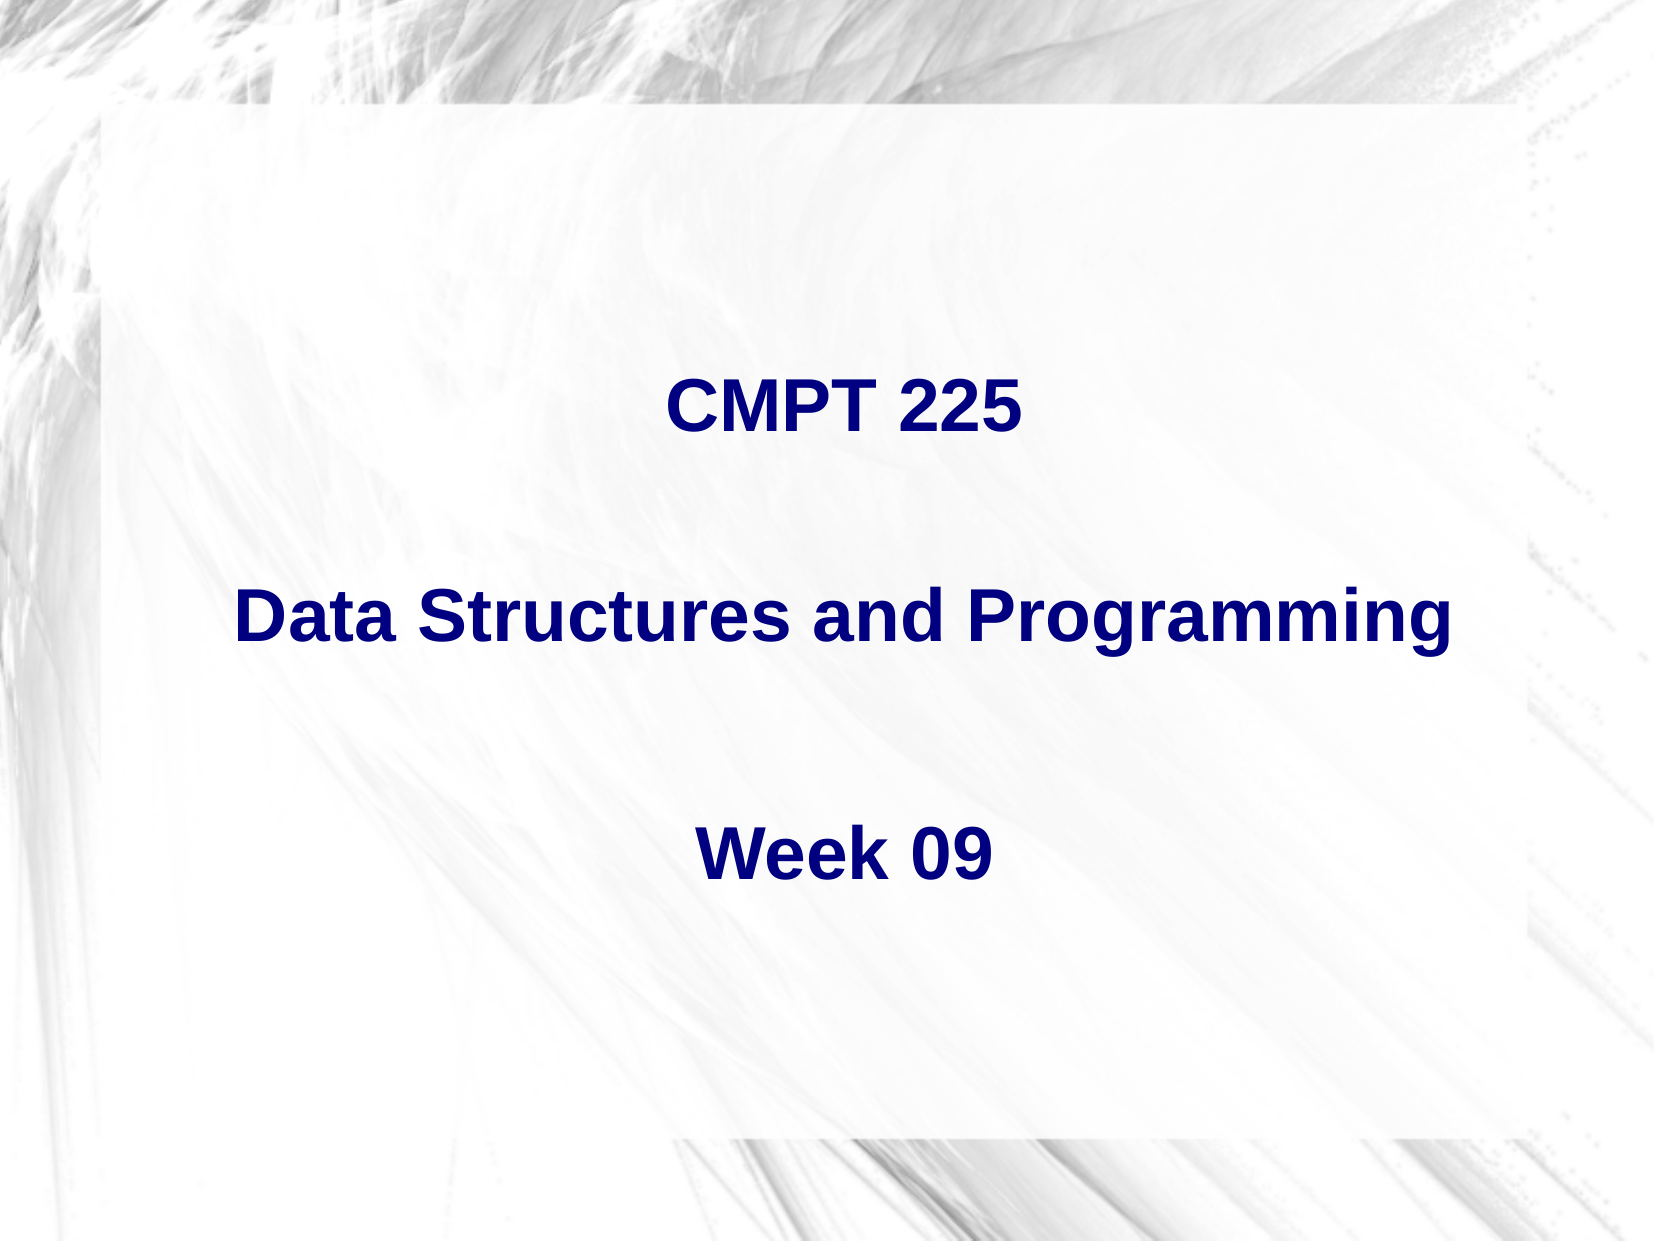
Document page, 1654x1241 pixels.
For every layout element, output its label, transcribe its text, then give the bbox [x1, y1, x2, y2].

picture [0, 0, 1654, 1241]
list CMPT 225 Data Structures and Programming Week 09 [118, 237, 1571, 1134]
